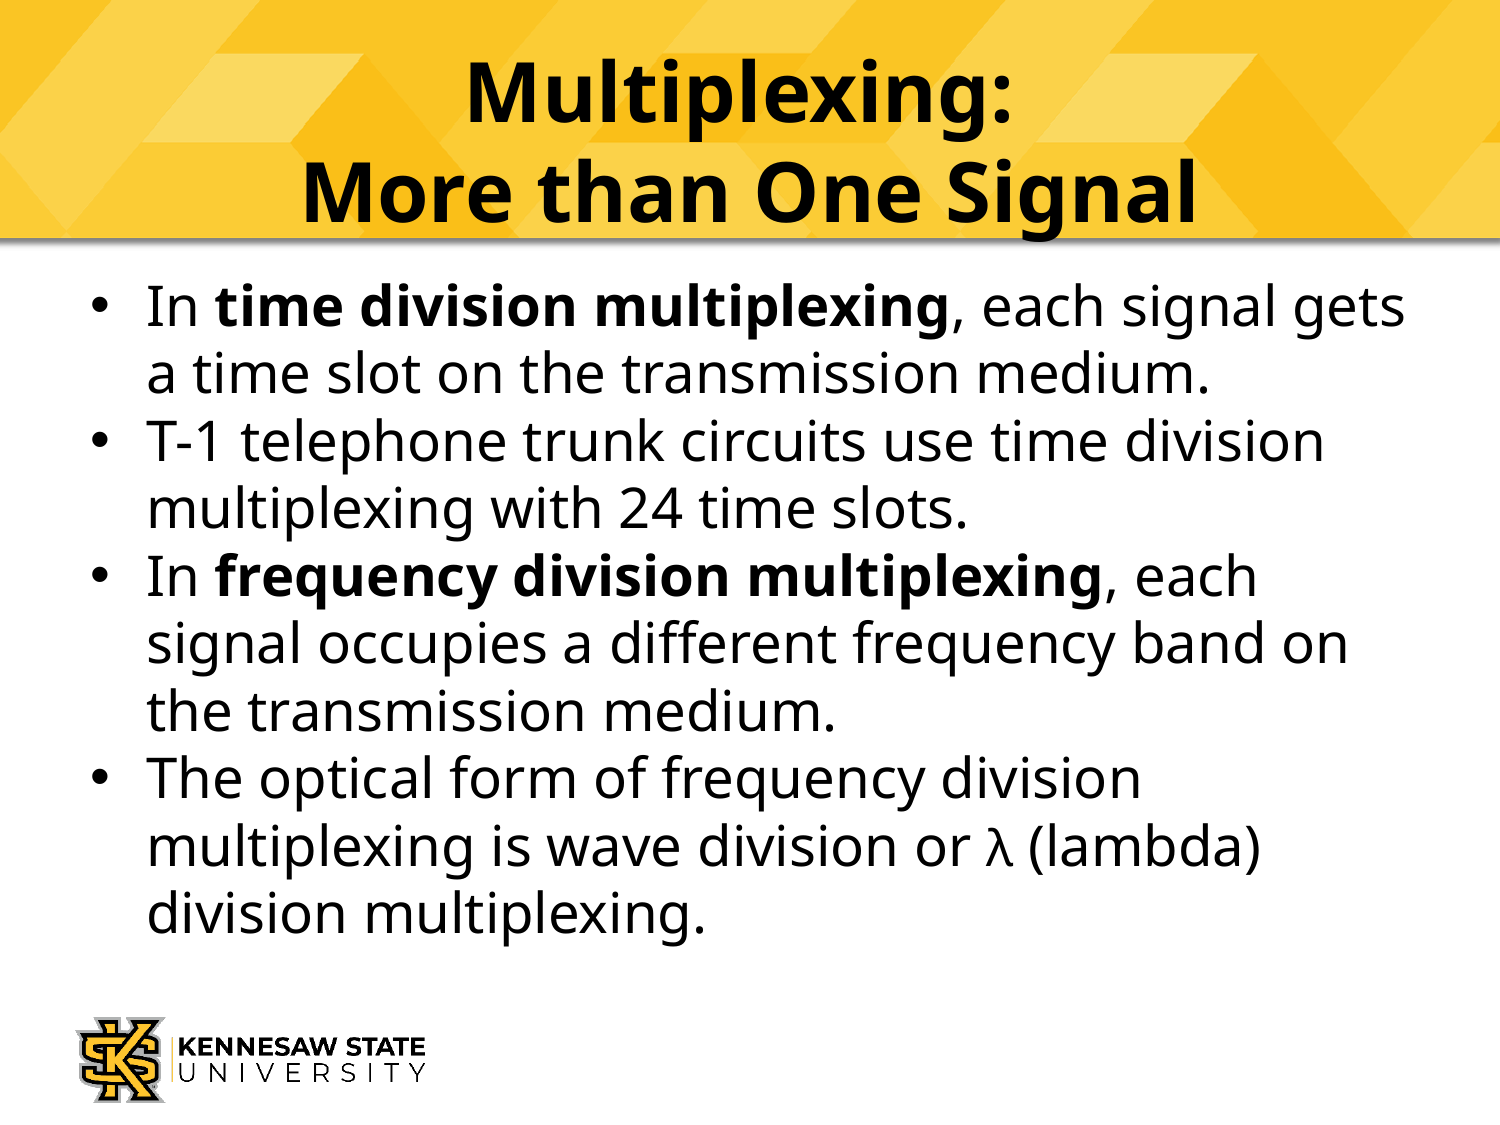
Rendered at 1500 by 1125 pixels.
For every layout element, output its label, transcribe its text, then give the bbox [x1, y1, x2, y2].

list In time division multiplexing, each signal gets a time slot on the transmission medium. T-1 telephone trunk circuits use time division multiplexing with 24 time slots. In frequency division multiplexing, each signal occupies a different frequency band on the transmission medium. The optical form of frequency division multiplexing is wave division or λ (lambda) division multiplexing. [75, 262, 1425, 1005]
title Multiplexing: More than One Signal [75, 45, 1425, 233]
picture [0, 0, 1500, 251]
picture [75, 1017, 425, 1103]
